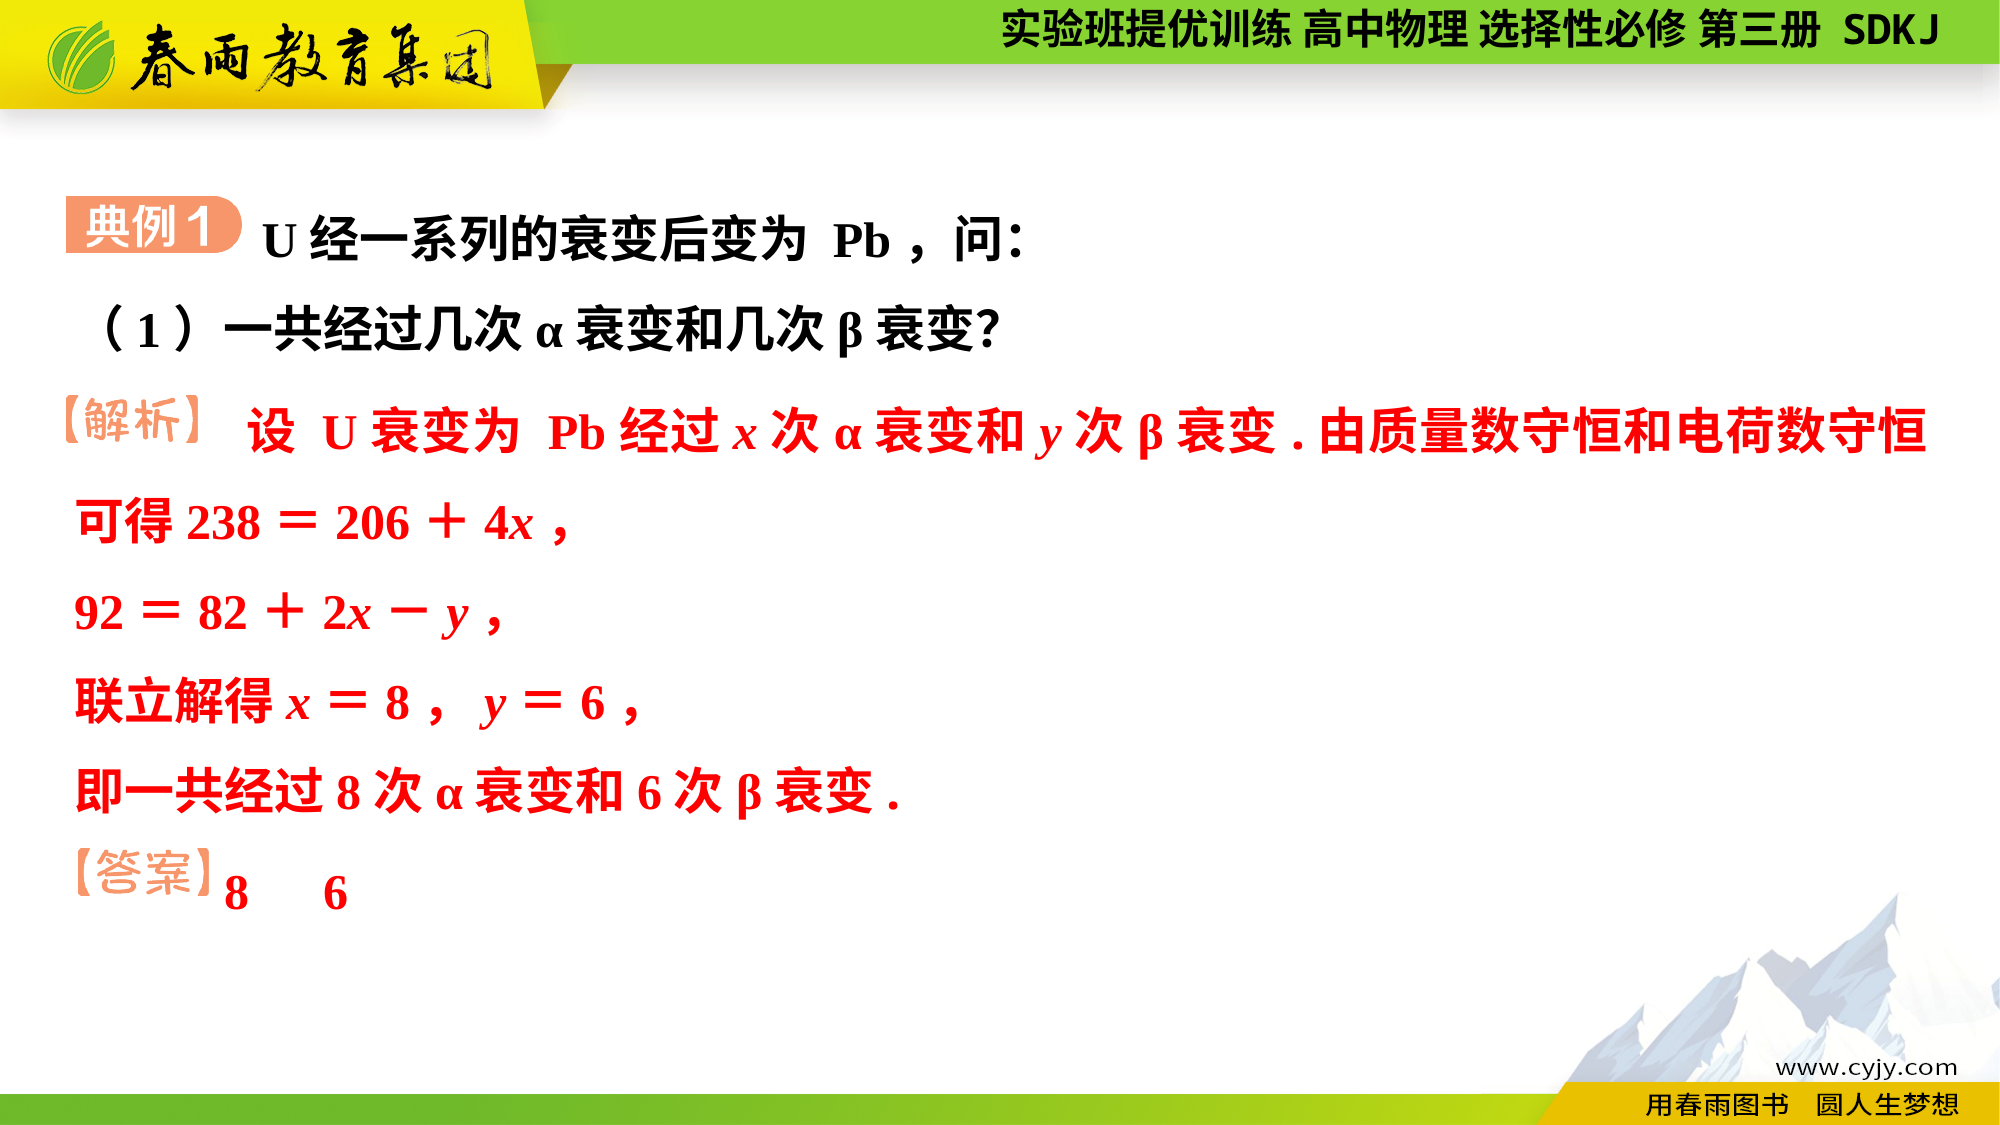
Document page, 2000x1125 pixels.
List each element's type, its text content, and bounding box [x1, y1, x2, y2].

picture [0, 0, 2000, 1125]
text_box 8 6 [59, 822, 1944, 928]
